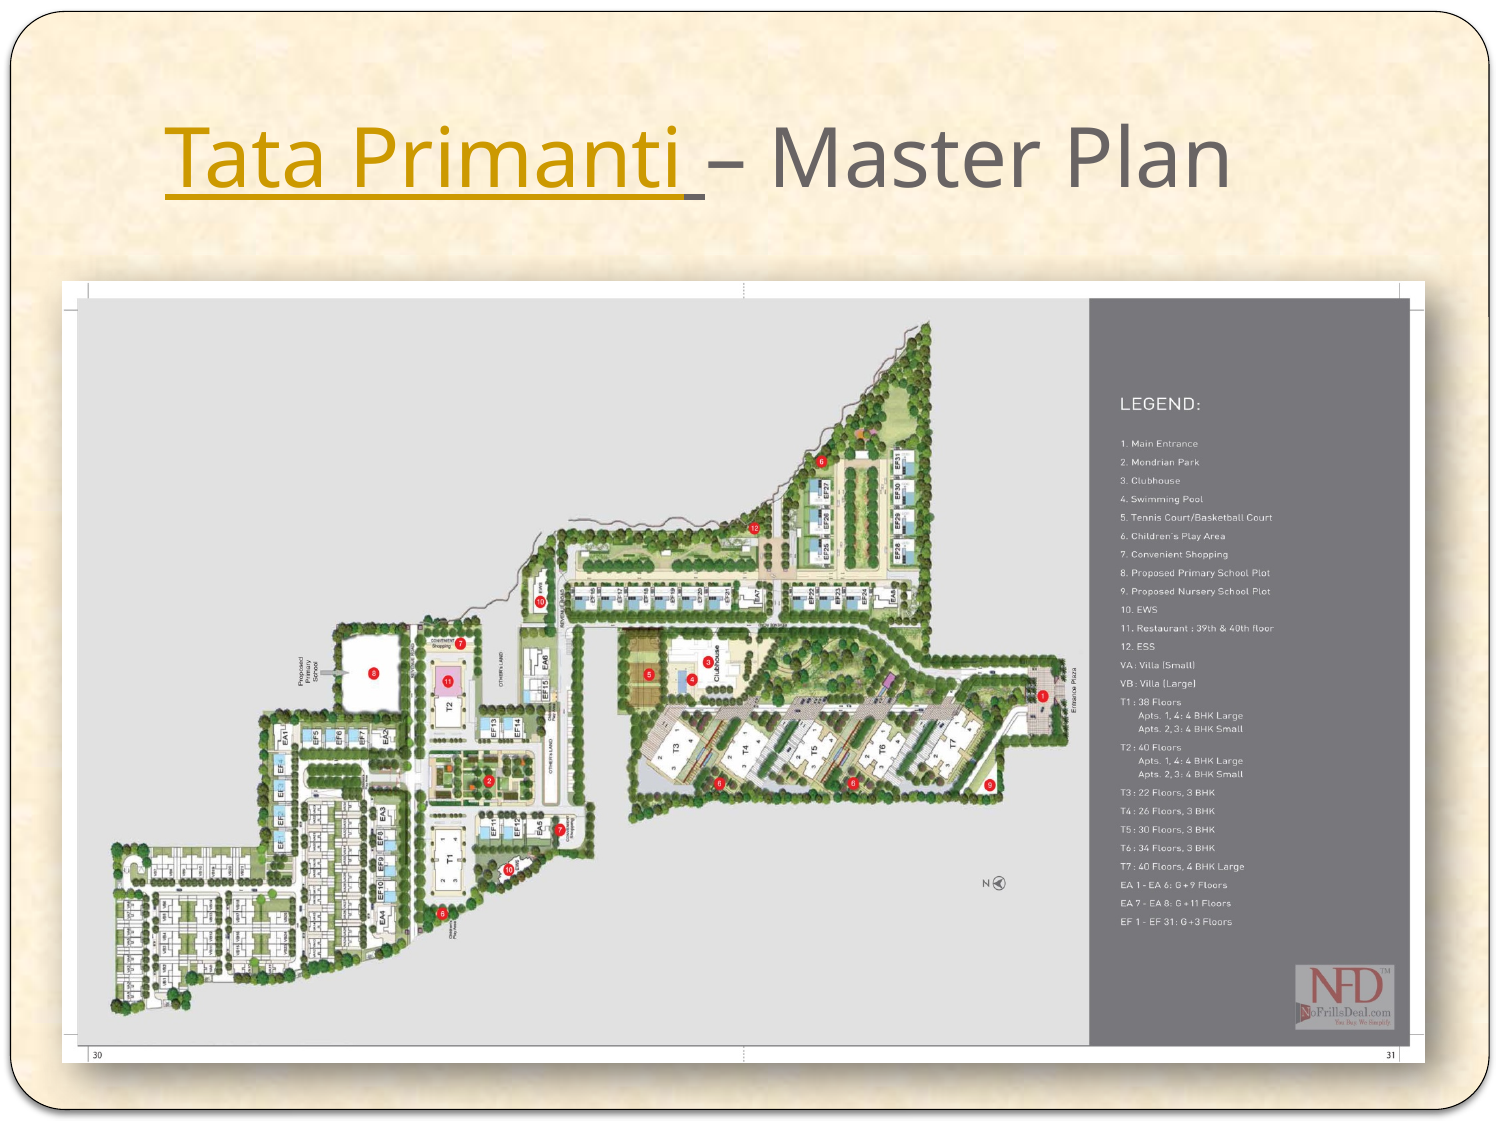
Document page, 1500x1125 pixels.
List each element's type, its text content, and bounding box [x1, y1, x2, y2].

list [62, 281, 1426, 1063]
title Tata Primanti – Master Plan [150, 45, 1425, 233]
picture [12, 12, 1488, 1108]
